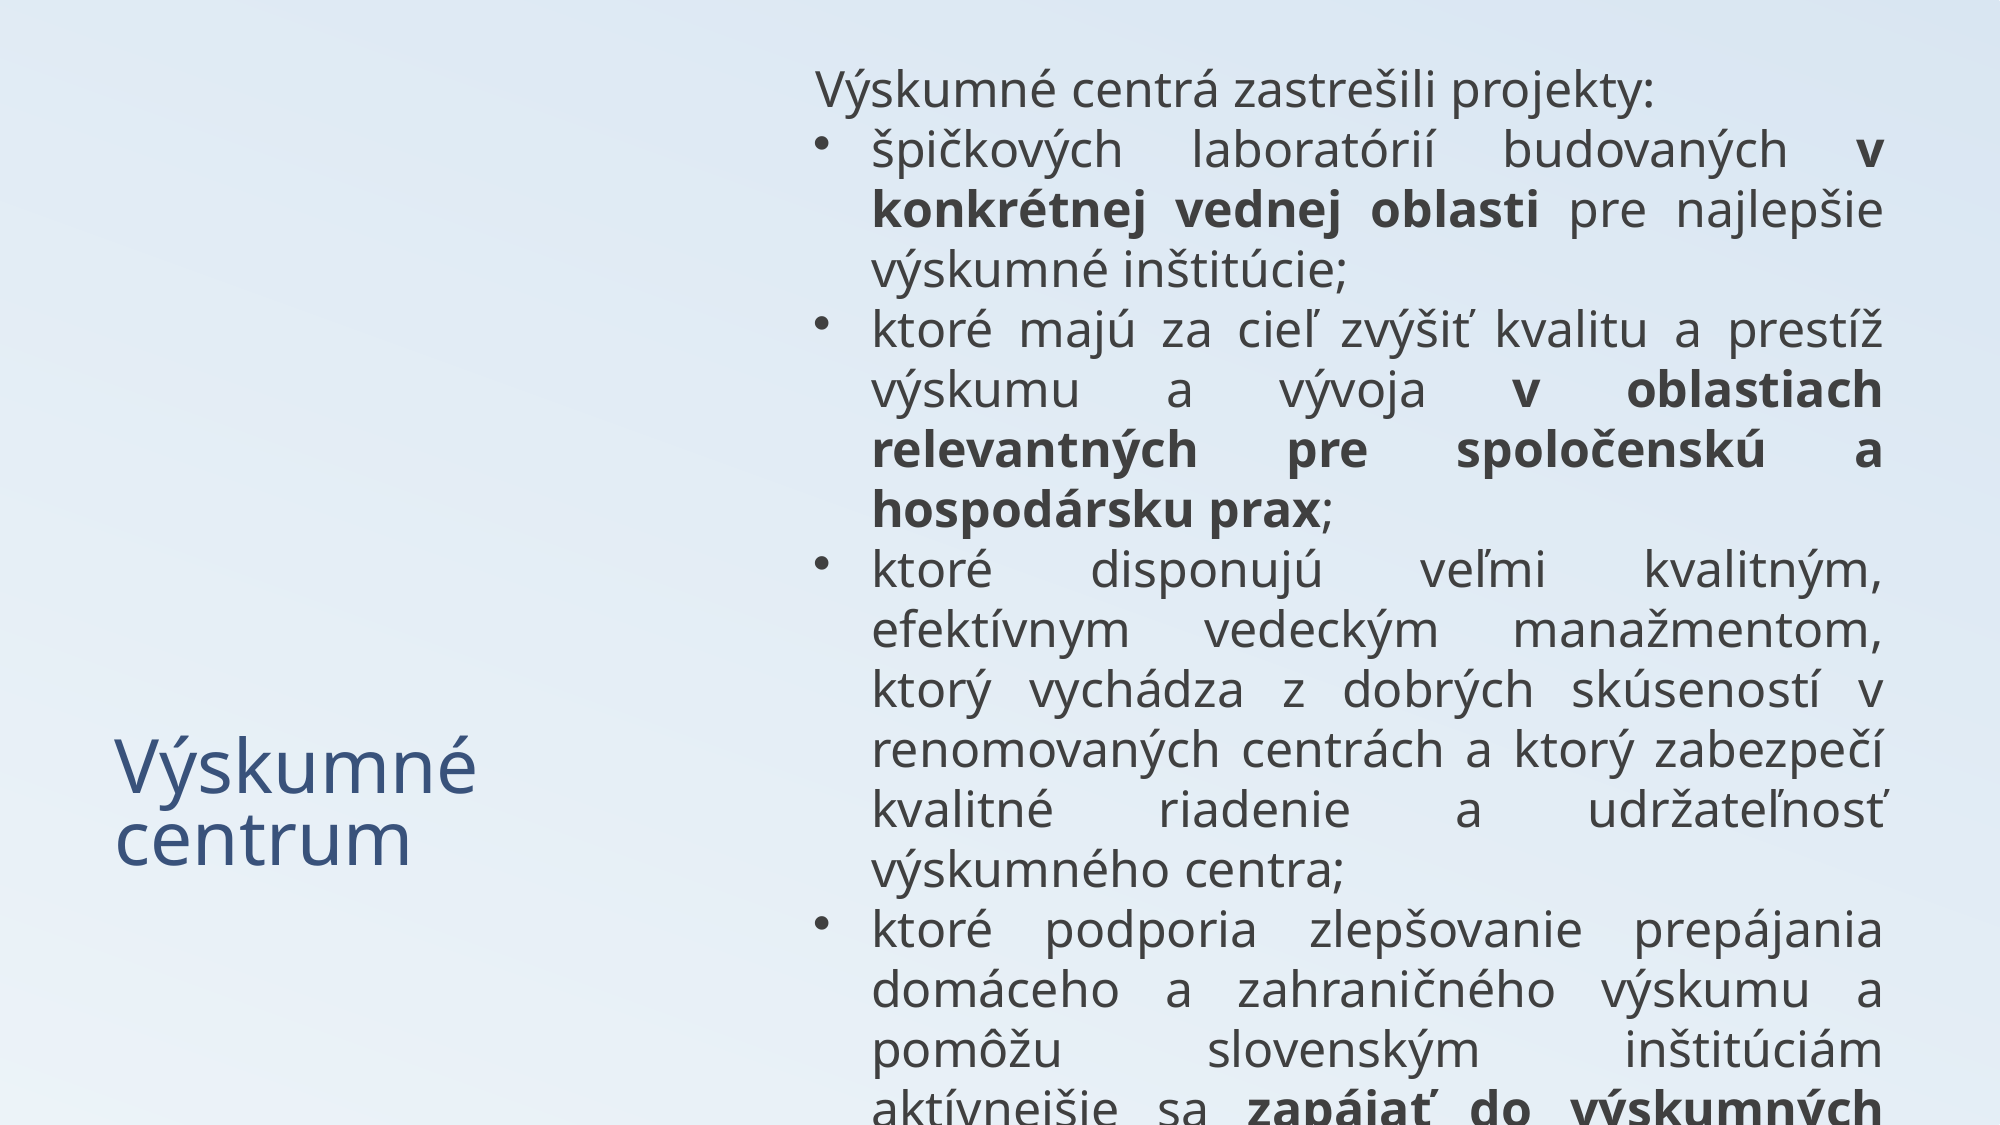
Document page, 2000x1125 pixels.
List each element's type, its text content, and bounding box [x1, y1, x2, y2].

title Výskumné centrum [99, 112, 750, 888]
list Výskumné centrá zastrešili projekty: špičkových laboratórií budovaných v konkrétnej vednej oblasti pre najlepšie výskumné inštitúcie; ktoré majú za cieľ zvýšiť kvalitu a prestíž výskumu a vývoja v oblastiach relevantných pre spoločenskú a hospodársku prax; ktoré disponujú veľmi kvalitným, efektívnym vedeckým manažmentom, ktorý vychádza z dobrých skúseností v renomovaných centrách a ktorý zabezpečí kvalitné riadenie a udržateľnosť výskumného centra; ktoré podporia zlepšovanie prepájania domáceho a zahraničného výskumu a pomôžu slovenským inštitúciám aktívnejšie sa zapájať do výskumných aktivít a projektov v európskom výskumnom priestore [799, 50, 1900, 950]
